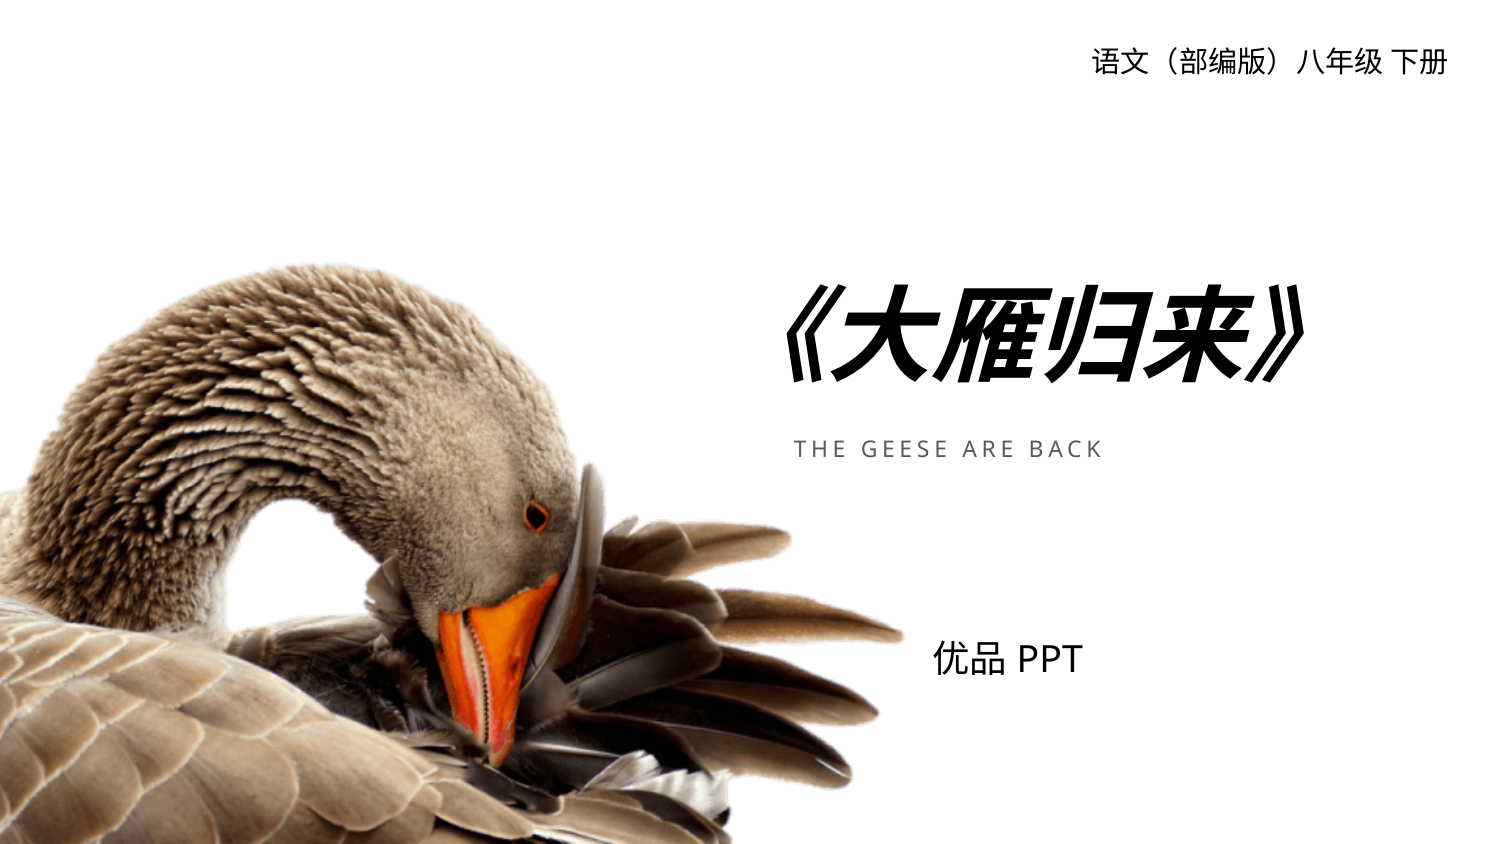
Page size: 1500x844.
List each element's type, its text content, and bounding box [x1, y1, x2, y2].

text_box 语文（部编版）八年级 下册 [1072, 37, 1461, 84]
text_box 《大雁归来》 [911, 263, 1360, 400]
text_box THE GEESE ARE BACK [911, 428, 1318, 468]
picture [0, 257, 911, 844]
text_box 优品PPT [921, 625, 1179, 686]
